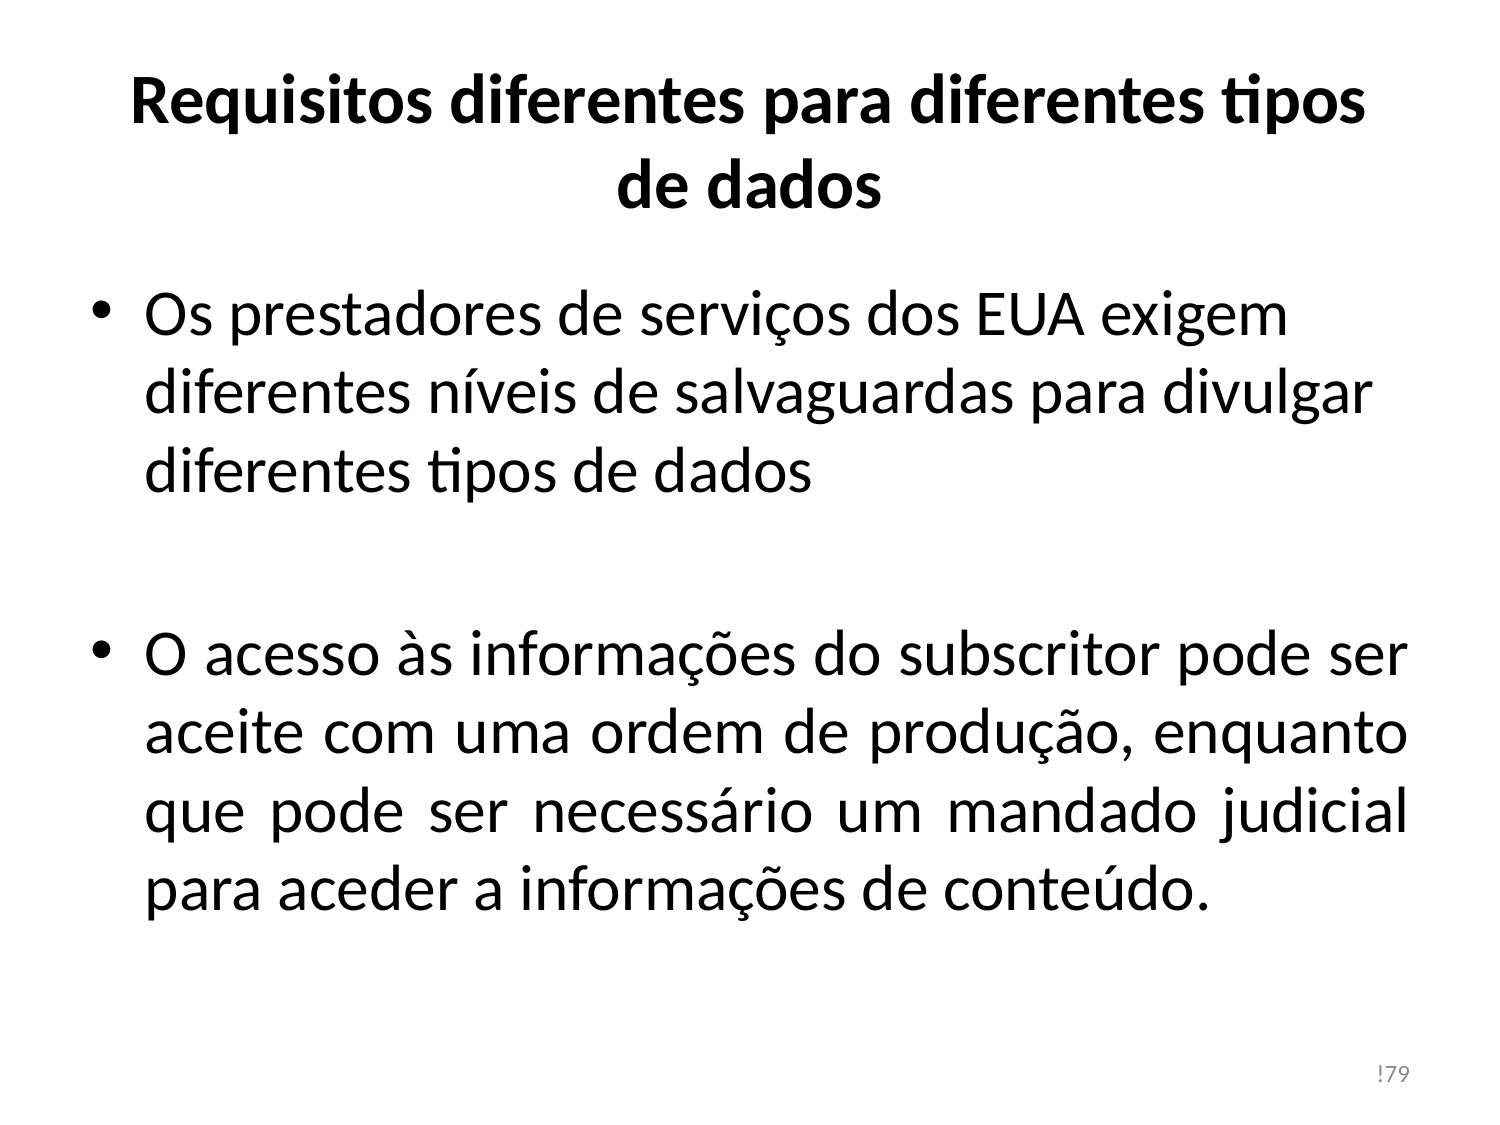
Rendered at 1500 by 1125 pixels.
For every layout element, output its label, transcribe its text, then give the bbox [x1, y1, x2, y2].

title Requisitos diferentes para diferentes tipos de dados [75, 45, 1425, 233]
list Os prestadores de serviços dos EUA exigem diferentes níveis de salvaguardas para divulgar diferentes tipos de dados O acesso às informações do subscritor pode ser aceite com uma ordem de produção, enquanto que pode ser necessário um mandado judicial para aceder a informações de conteúdo. [75, 262, 1425, 1005]
slide_number !79 [1074, 1042, 1425, 1103]
